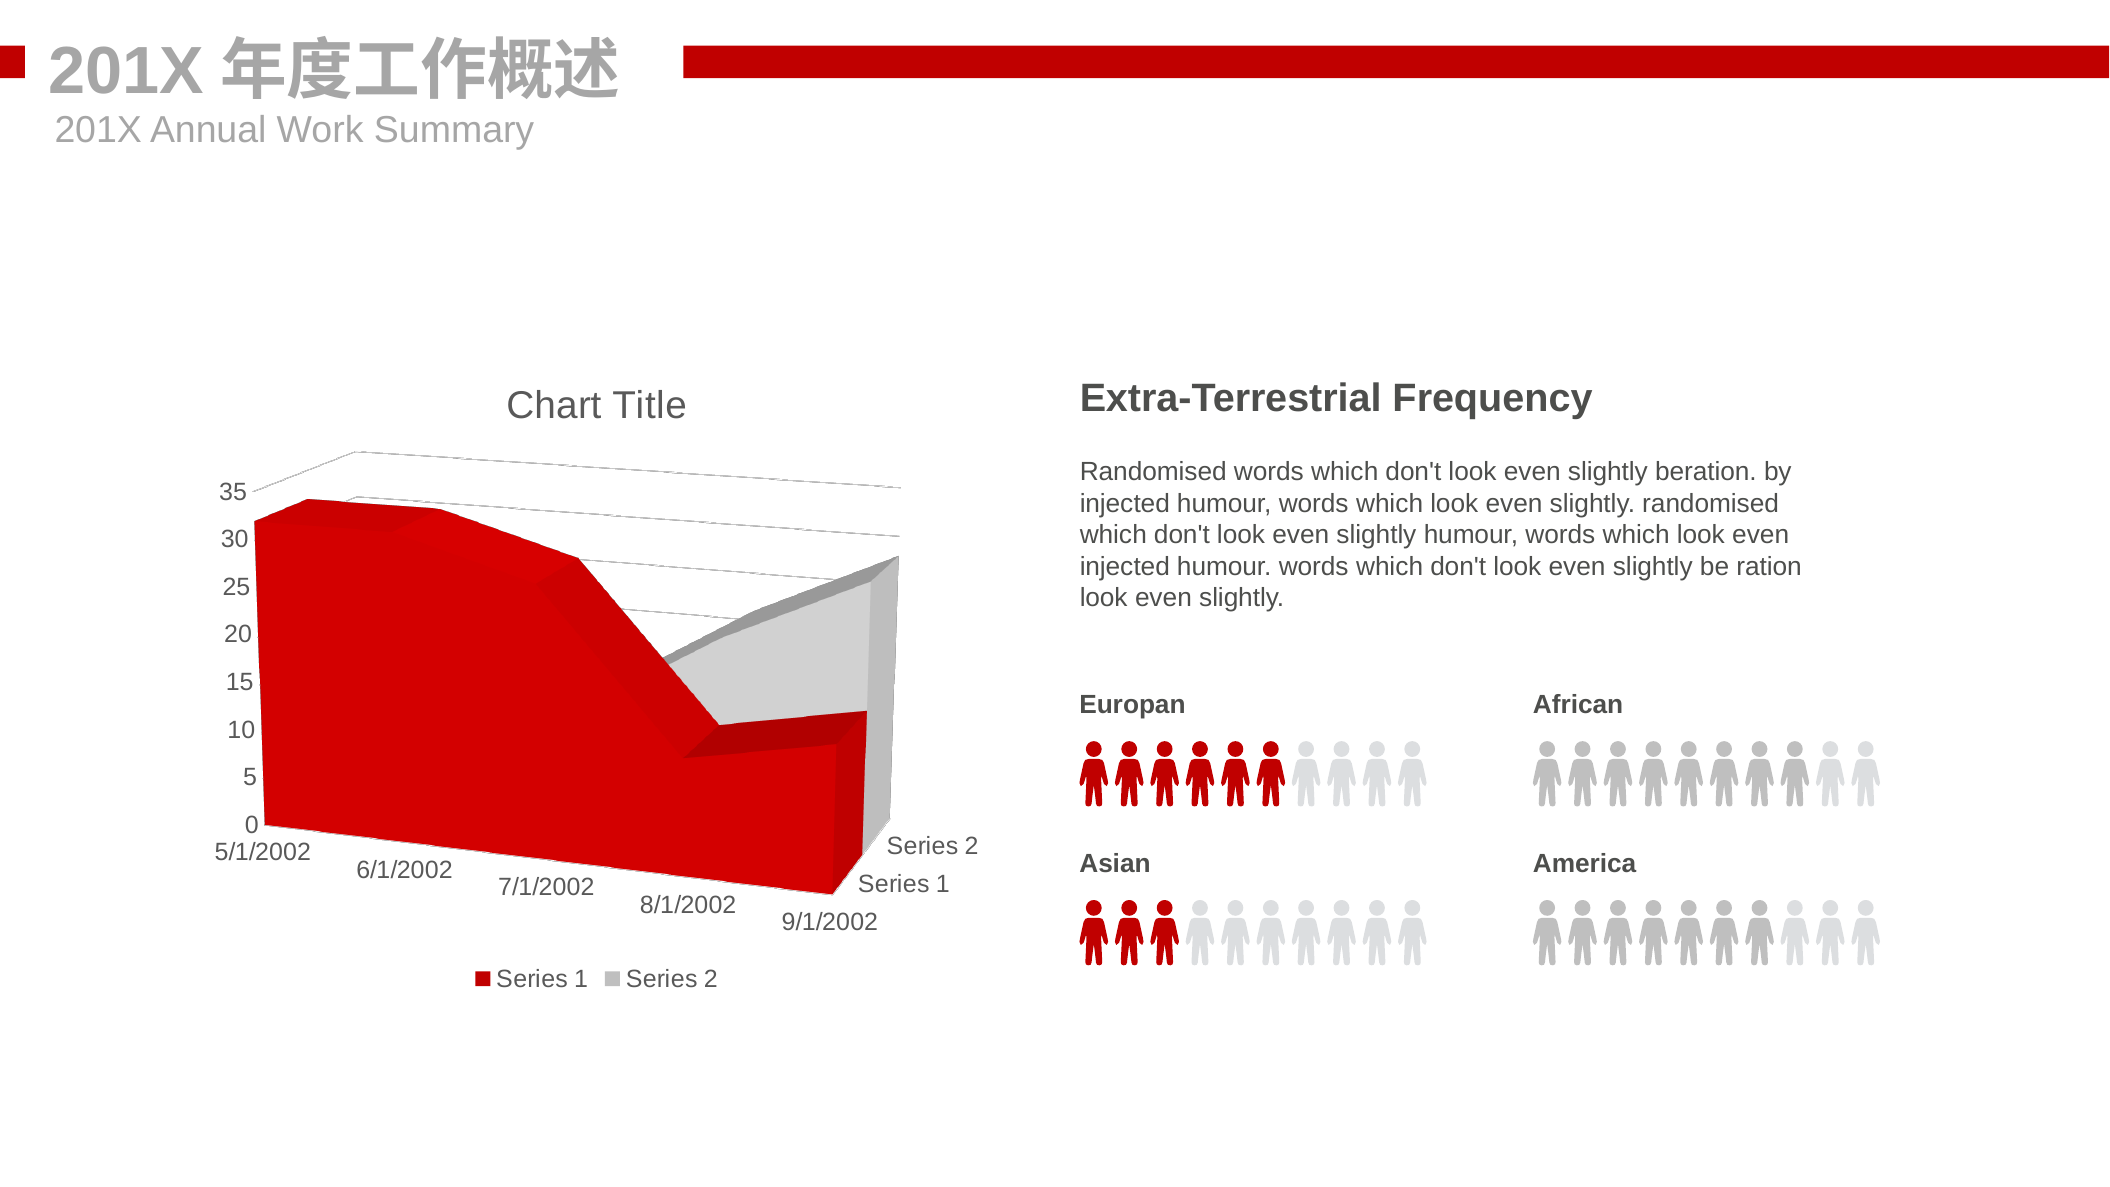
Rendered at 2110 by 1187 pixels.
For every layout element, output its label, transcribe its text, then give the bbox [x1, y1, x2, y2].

text_box [1150, 758, 1179, 807]
text_box [1256, 758, 1286, 807]
text_box [1709, 917, 1739, 966]
text_box [1121, 741, 1138, 757]
text_box [1262, 741, 1279, 757]
text_box [1815, 758, 1845, 807]
text_box [1745, 917, 1774, 966]
text_box [1786, 900, 1803, 916]
text_box [1851, 917, 1881, 966]
text_box [1192, 741, 1208, 757]
text_box [1815, 917, 1845, 966]
text_box [1568, 917, 1597, 966]
text_box [1857, 900, 1874, 916]
text_box [1751, 900, 1768, 916]
text_box [1404, 741, 1421, 757]
text_box [1574, 741, 1591, 757]
text_box [1822, 900, 1839, 916]
text_box [1291, 917, 1321, 966]
text_box [1539, 741, 1556, 757]
text_box [1716, 900, 1732, 916]
text_box [1227, 741, 1244, 757]
text_box [1192, 900, 1208, 916]
text_box [1751, 741, 1768, 757]
text_box 201X Annual Work Summary [54, 104, 535, 150]
text_box [1674, 917, 1704, 966]
text_box [1221, 758, 1250, 807]
text_box [1680, 741, 1697, 757]
text_box Extra-Terrestrial Frequency [1079, 371, 1607, 425]
text_box [1639, 758, 1668, 807]
text_box [1645, 900, 1662, 916]
text_box [1709, 758, 1739, 807]
text_box [1603, 917, 1633, 966]
text_box [1716, 741, 1732, 757]
text_box [1574, 900, 1591, 916]
text_box [1610, 900, 1626, 916]
text_box [1121, 900, 1138, 916]
text_box [1079, 758, 1109, 807]
text_box [1369, 900, 1385, 916]
text_box Randomised words which don't look even slightly beration. by injected humour, words which look even slightly. randomised which don't look even slightly humour, words which look even injected humour. words which don't look even slightly be ration look even slightly. [1079, 426, 1806, 640]
text_box [1404, 900, 1421, 916]
text_box [1085, 900, 1102, 916]
text_box [1398, 917, 1427, 966]
text_box [1745, 758, 1774, 807]
text_box [1156, 900, 1173, 916]
text_box [1851, 758, 1881, 807]
text_box [1603, 758, 1633, 807]
text_box [1333, 741, 1350, 757]
text_box African [1532, 687, 1788, 730]
text_box [1298, 741, 1314, 757]
text_box [1227, 900, 1244, 916]
text_box [1221, 917, 1250, 966]
text_box [1532, 758, 1562, 807]
text_box [1674, 758, 1704, 807]
text_box [1780, 917, 1810, 966]
text_box [1397, 758, 1427, 807]
text_box [1156, 741, 1173, 757]
text_box [1532, 917, 1562, 966]
text_box [1291, 758, 1321, 807]
text_box [1333, 900, 1350, 916]
text_box [1262, 900, 1279, 916]
text_box [1539, 900, 1556, 916]
text_box [1680, 900, 1697, 916]
text_box [1298, 900, 1314, 916]
text_box Europan [1079, 687, 1335, 730]
chart [176, 350, 1018, 999]
text_box 201X年度工作概述 [48, 26, 621, 107]
text_box [1150, 917, 1179, 966]
text_box [1079, 917, 1109, 966]
text_box [1369, 741, 1385, 757]
text_box [1610, 741, 1626, 757]
text_box [1822, 741, 1839, 757]
text_box [1645, 741, 1662, 757]
text_box America [1532, 846, 1788, 889]
text_box [1639, 917, 1668, 966]
text_box [1362, 917, 1392, 966]
text_box [1114, 917, 1144, 966]
text_box [1786, 741, 1803, 757]
text_box [1568, 758, 1597, 807]
text_box [0, 45, 26, 79]
text_box [1256, 917, 1286, 966]
text_box [1185, 917, 1215, 966]
text_box [1327, 917, 1356, 966]
text_box Asian [1079, 846, 1335, 889]
text_box [1085, 741, 1102, 757]
text_box [682, 45, 2110, 79]
text_box [1185, 758, 1215, 807]
text_box [1114, 758, 1144, 807]
text_box [1327, 758, 1356, 807]
text_box [1857, 741, 1874, 757]
text_box [1780, 758, 1810, 807]
text_box [1362, 758, 1392, 807]
